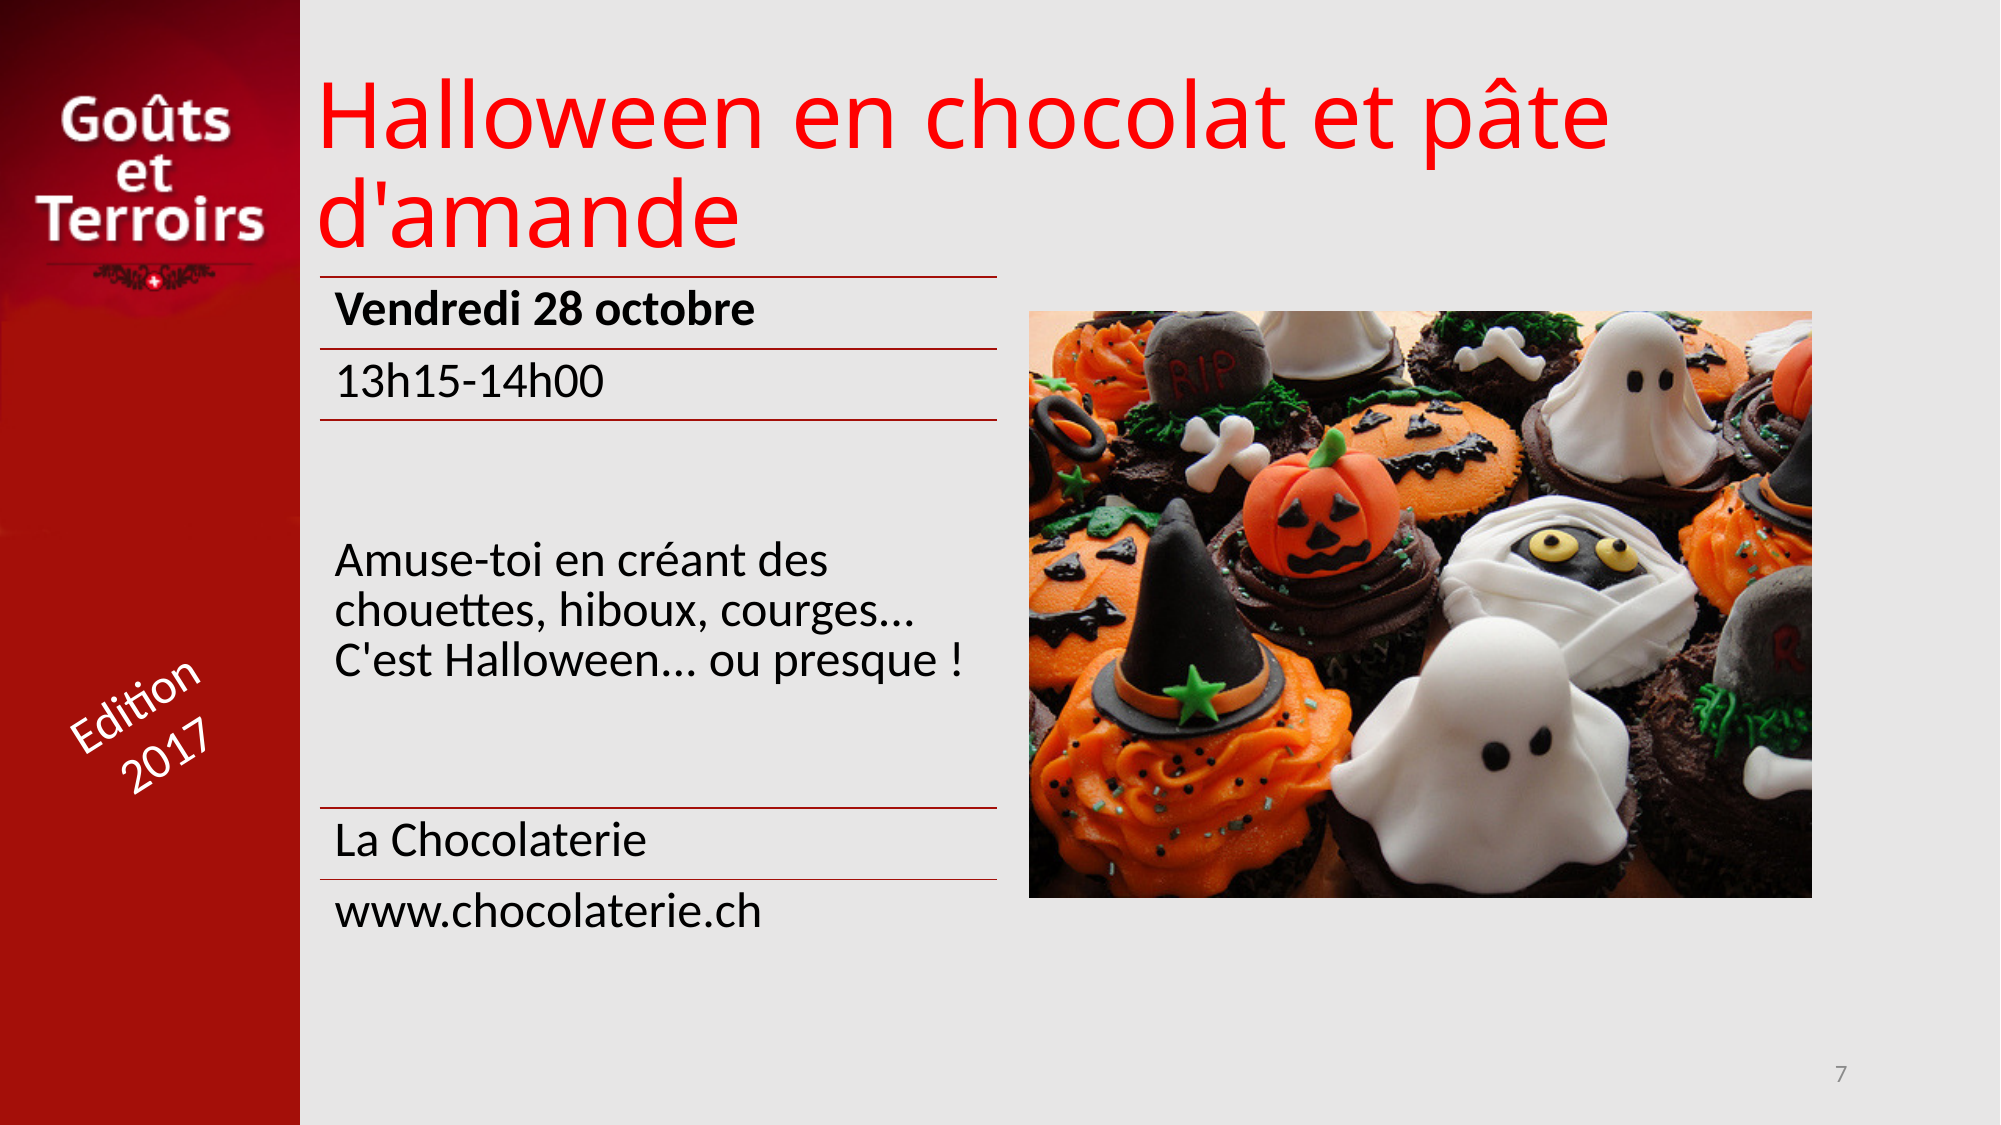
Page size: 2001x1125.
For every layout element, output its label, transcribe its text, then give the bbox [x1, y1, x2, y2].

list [1029, 311, 1812, 898]
table_cell Amuse-toi en créant des chouettes, hiboux, courges... C'est Halloween... ou presque ! [320, 421, 997, 807]
table_header Vendredi 28 octobre [320, 278, 997, 348]
picture [0, 0, 300, 1125]
table_cell 13h15-14h00 [320, 350, 997, 419]
table_cell La Chocolaterie [320, 809, 997, 879]
slide_number 7 [1412, 1042, 1863, 1103]
table_cell www.chocolaterie.ch [320, 880, 997, 951]
title Halloween en chocolat et pâte d'amande [300, 59, 1863, 278]
